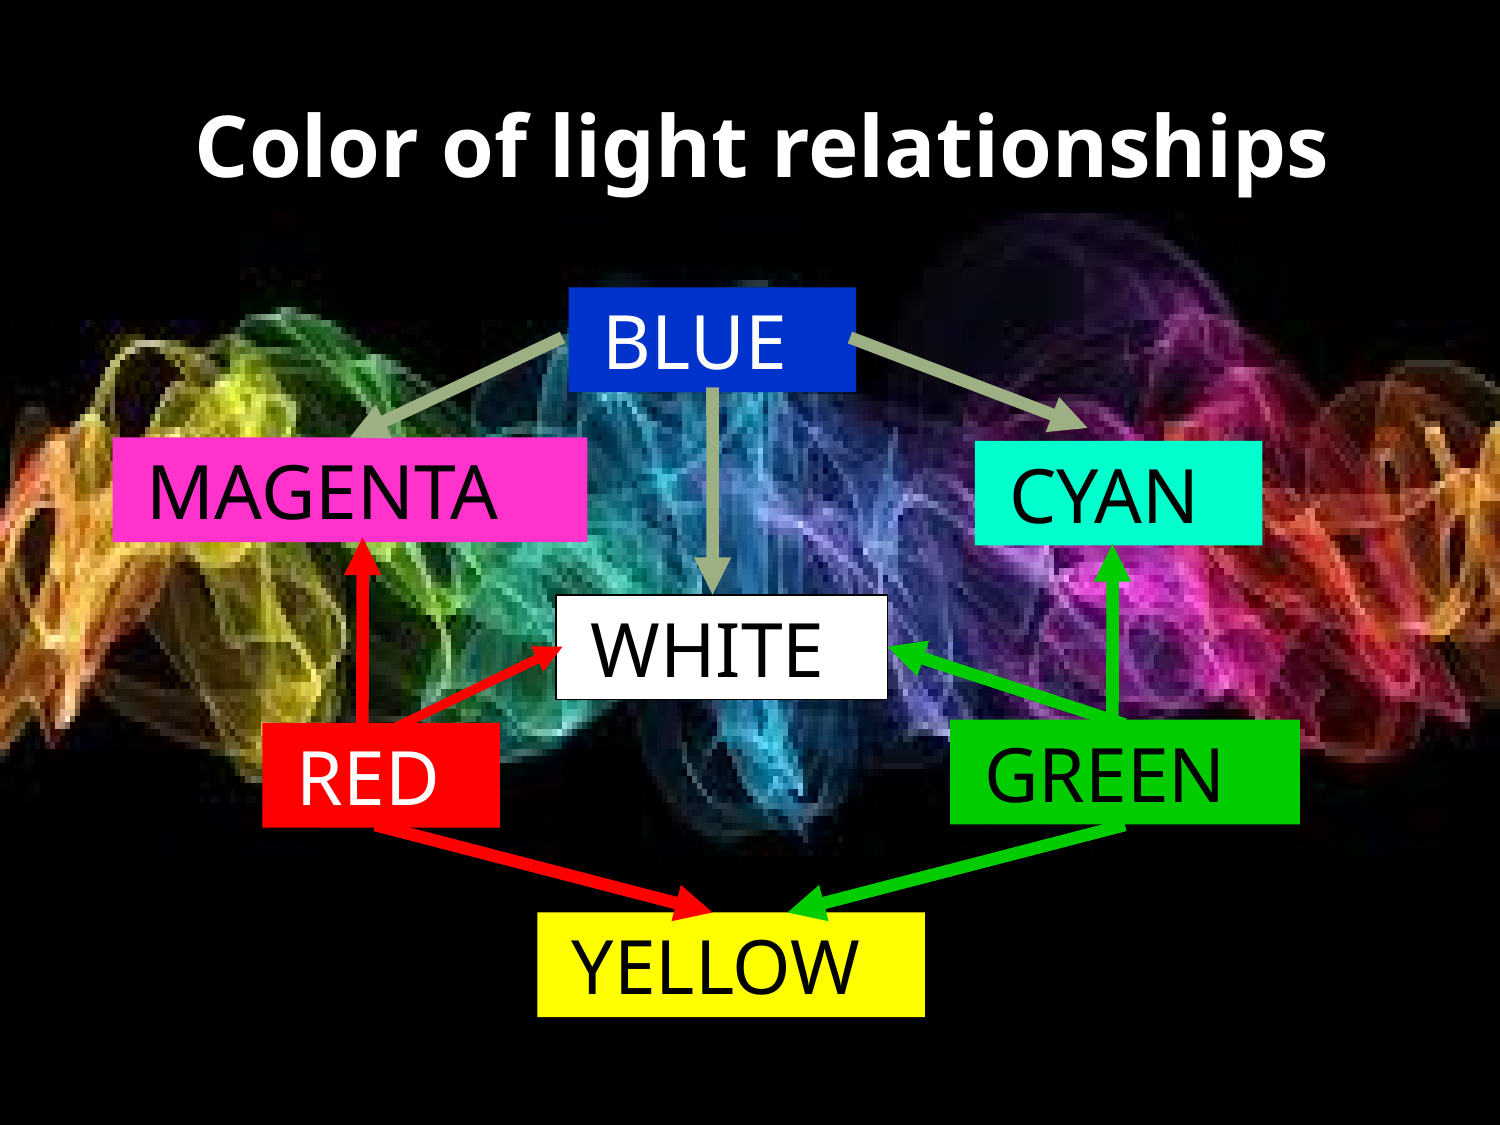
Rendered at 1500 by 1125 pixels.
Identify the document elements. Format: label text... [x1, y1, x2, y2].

title Color of light relationships [87, 50, 1438, 238]
text_box GREEN [950, 753, 1300, 825]
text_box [374, 824, 1126, 1018]
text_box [849, 337, 1263, 726]
picture [0, 0, 1500, 1125]
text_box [112, 337, 588, 726]
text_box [374, 387, 1126, 738]
text_box BLUE [568, 287, 857, 387]
text_box RED [262, 769, 500, 828]
